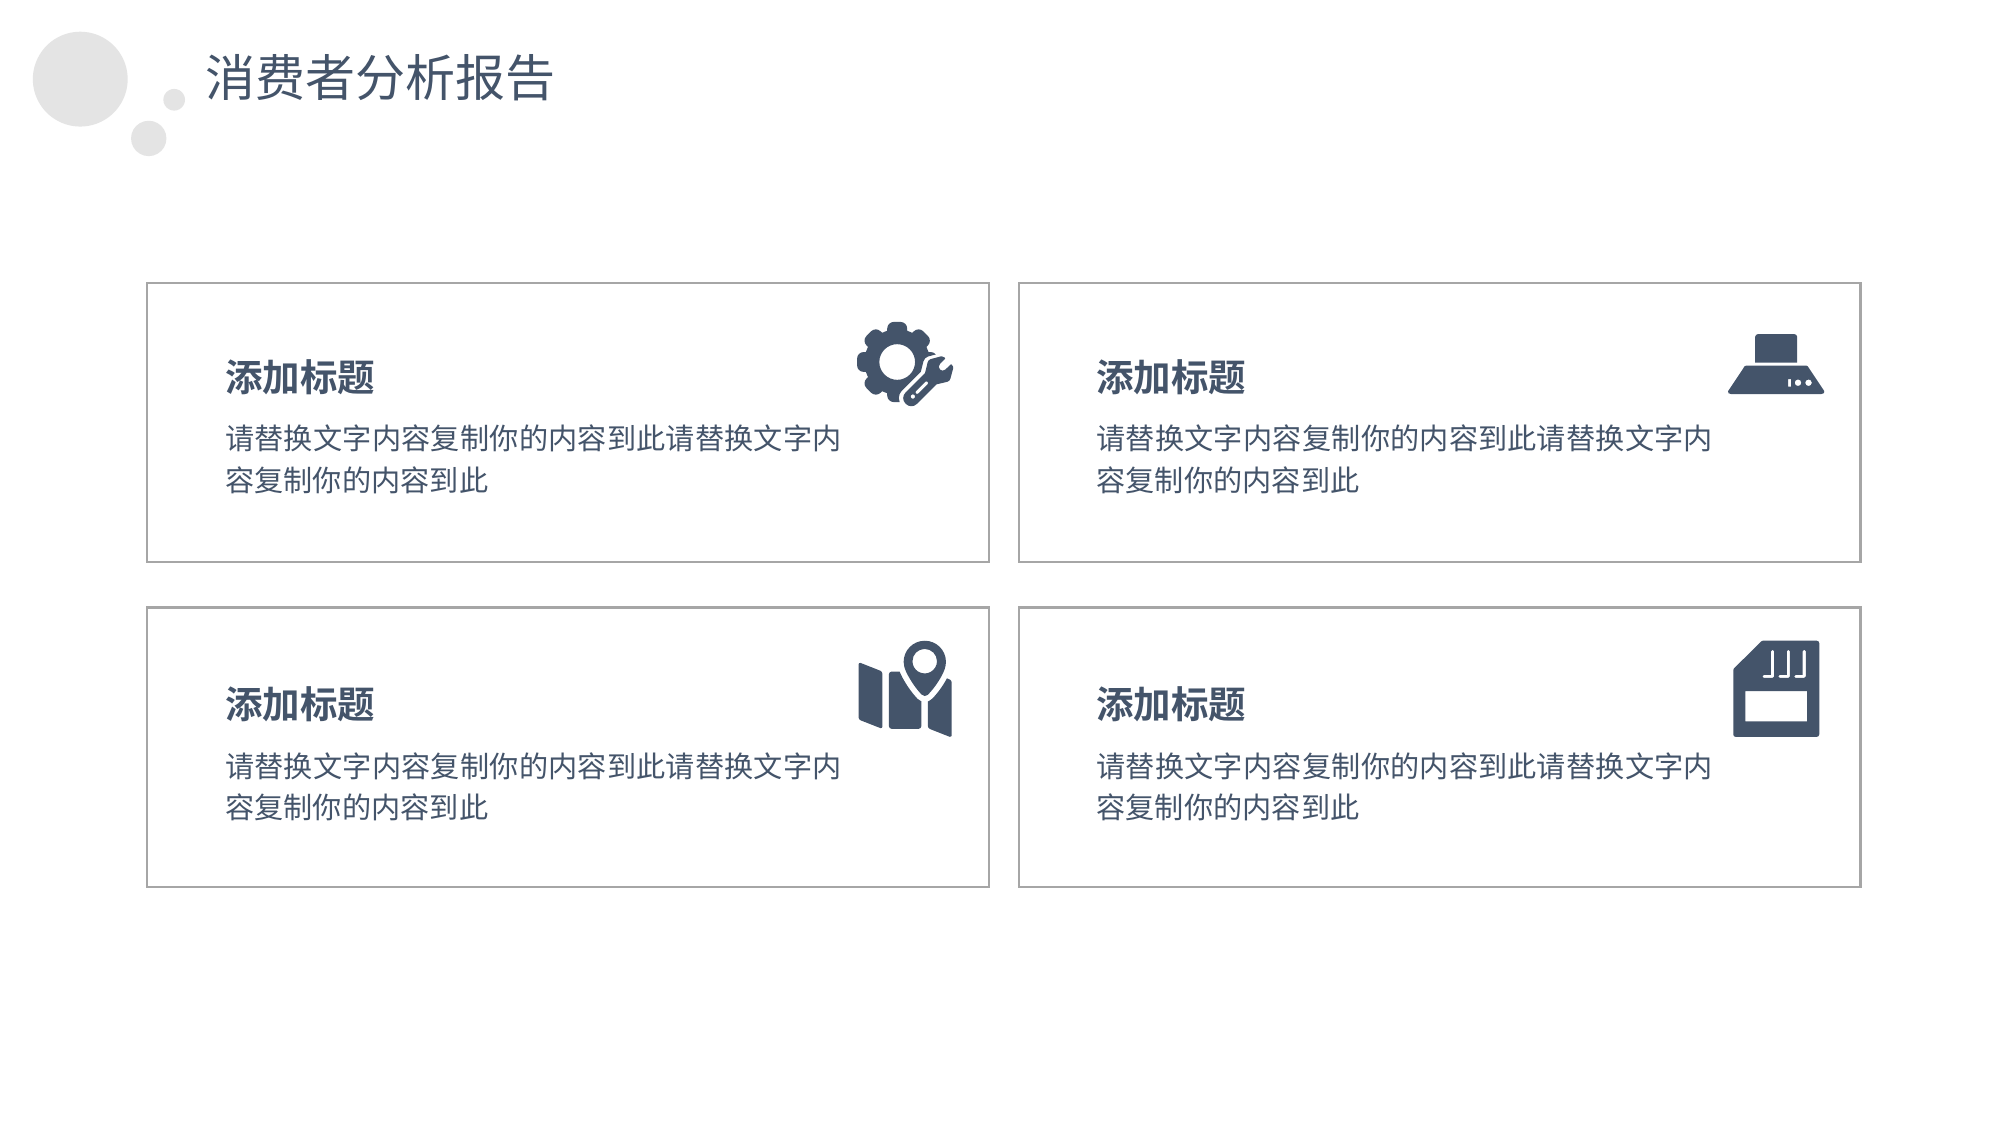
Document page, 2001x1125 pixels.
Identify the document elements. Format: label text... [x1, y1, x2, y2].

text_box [1018, 282, 1861, 563]
text_box 消费者分析报告 [190, 38, 571, 114]
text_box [147, 607, 990, 888]
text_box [1018, 607, 1861, 888]
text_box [147, 282, 990, 563]
